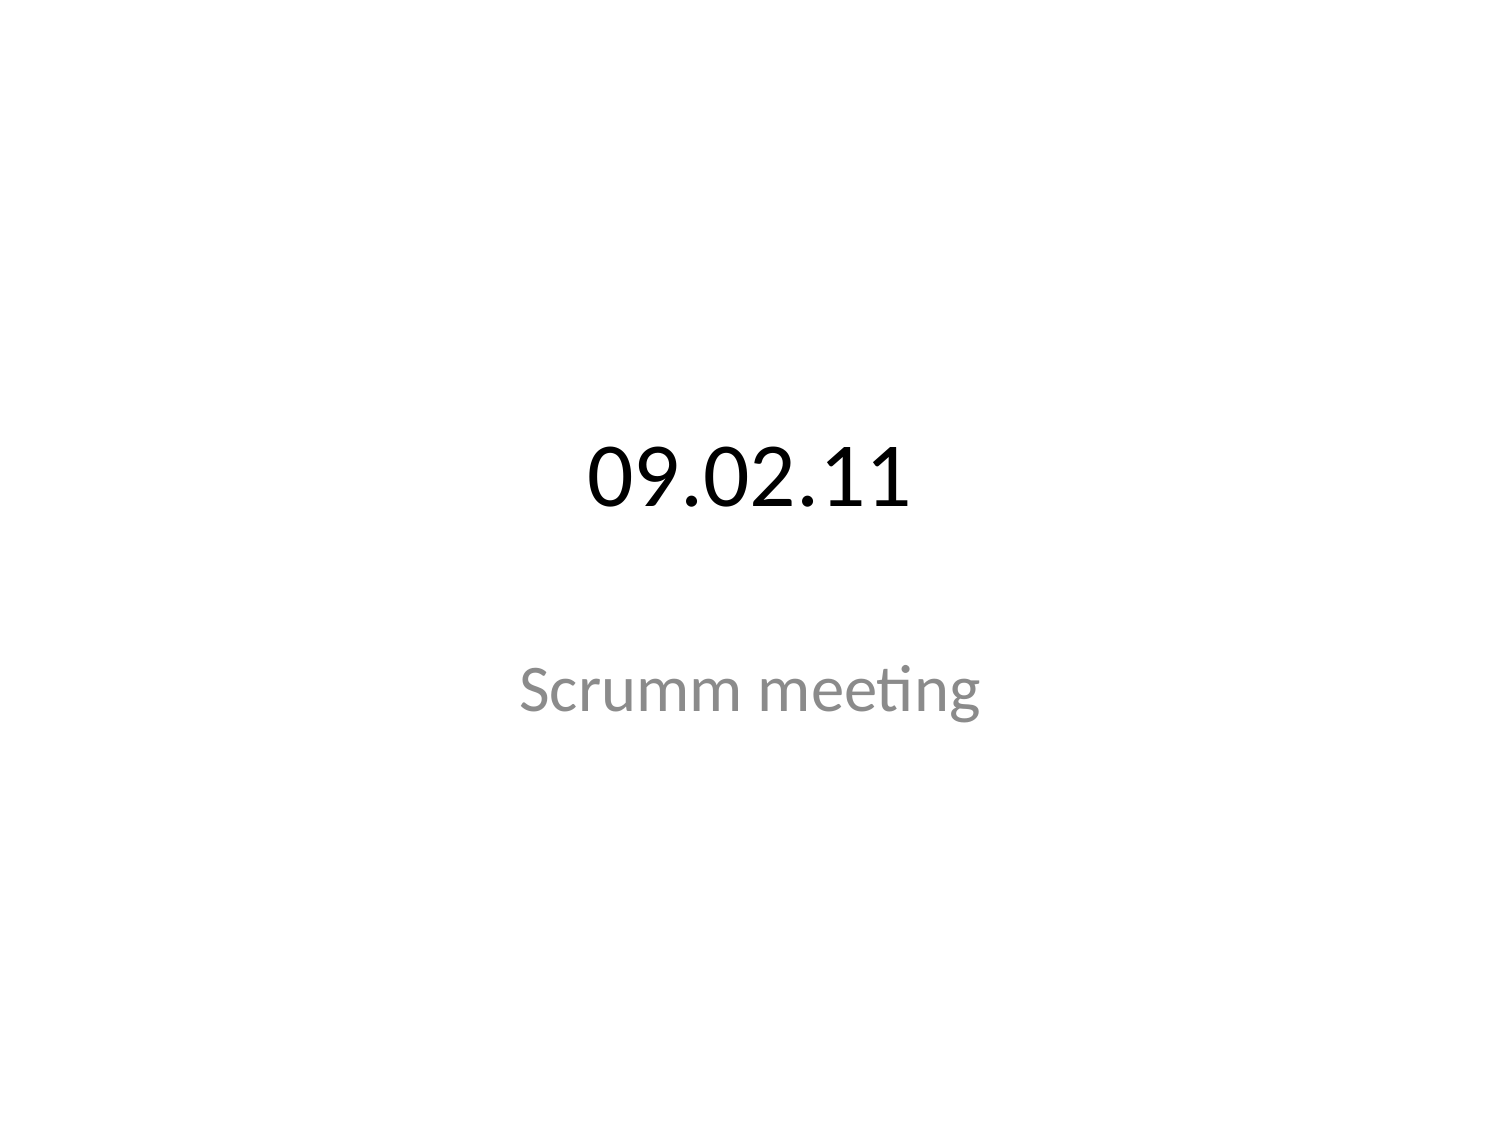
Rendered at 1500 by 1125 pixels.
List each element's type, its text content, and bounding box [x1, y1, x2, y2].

subtitle Scrumm meeting [225, 637, 1275, 925]
title 09.02.11 [112, 349, 1388, 591]
